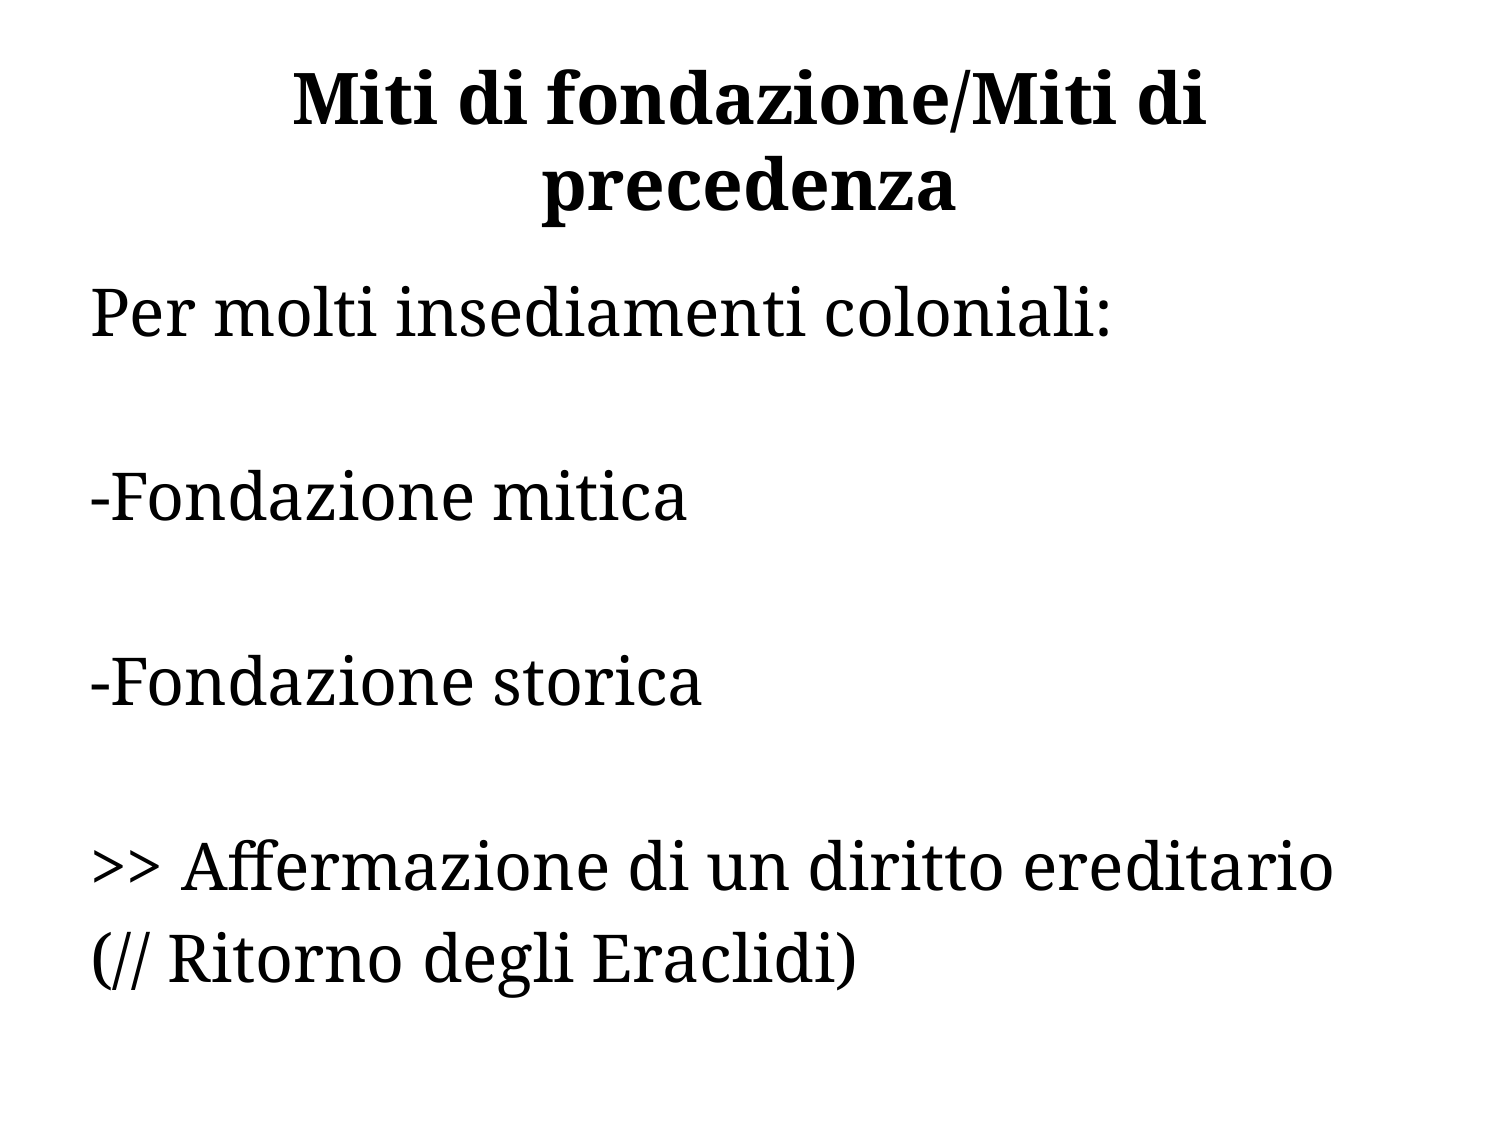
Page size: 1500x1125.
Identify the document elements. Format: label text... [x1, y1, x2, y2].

title Miti di fondazione/Miti di precedenza [75, 45, 1425, 233]
list Per molti insediamenti coloniali: -Fondazione mitica -Fondazione storica >> Affermazione di un diritto ereditario (// Ritorno degli Eraclidi) [75, 262, 1425, 1005]
